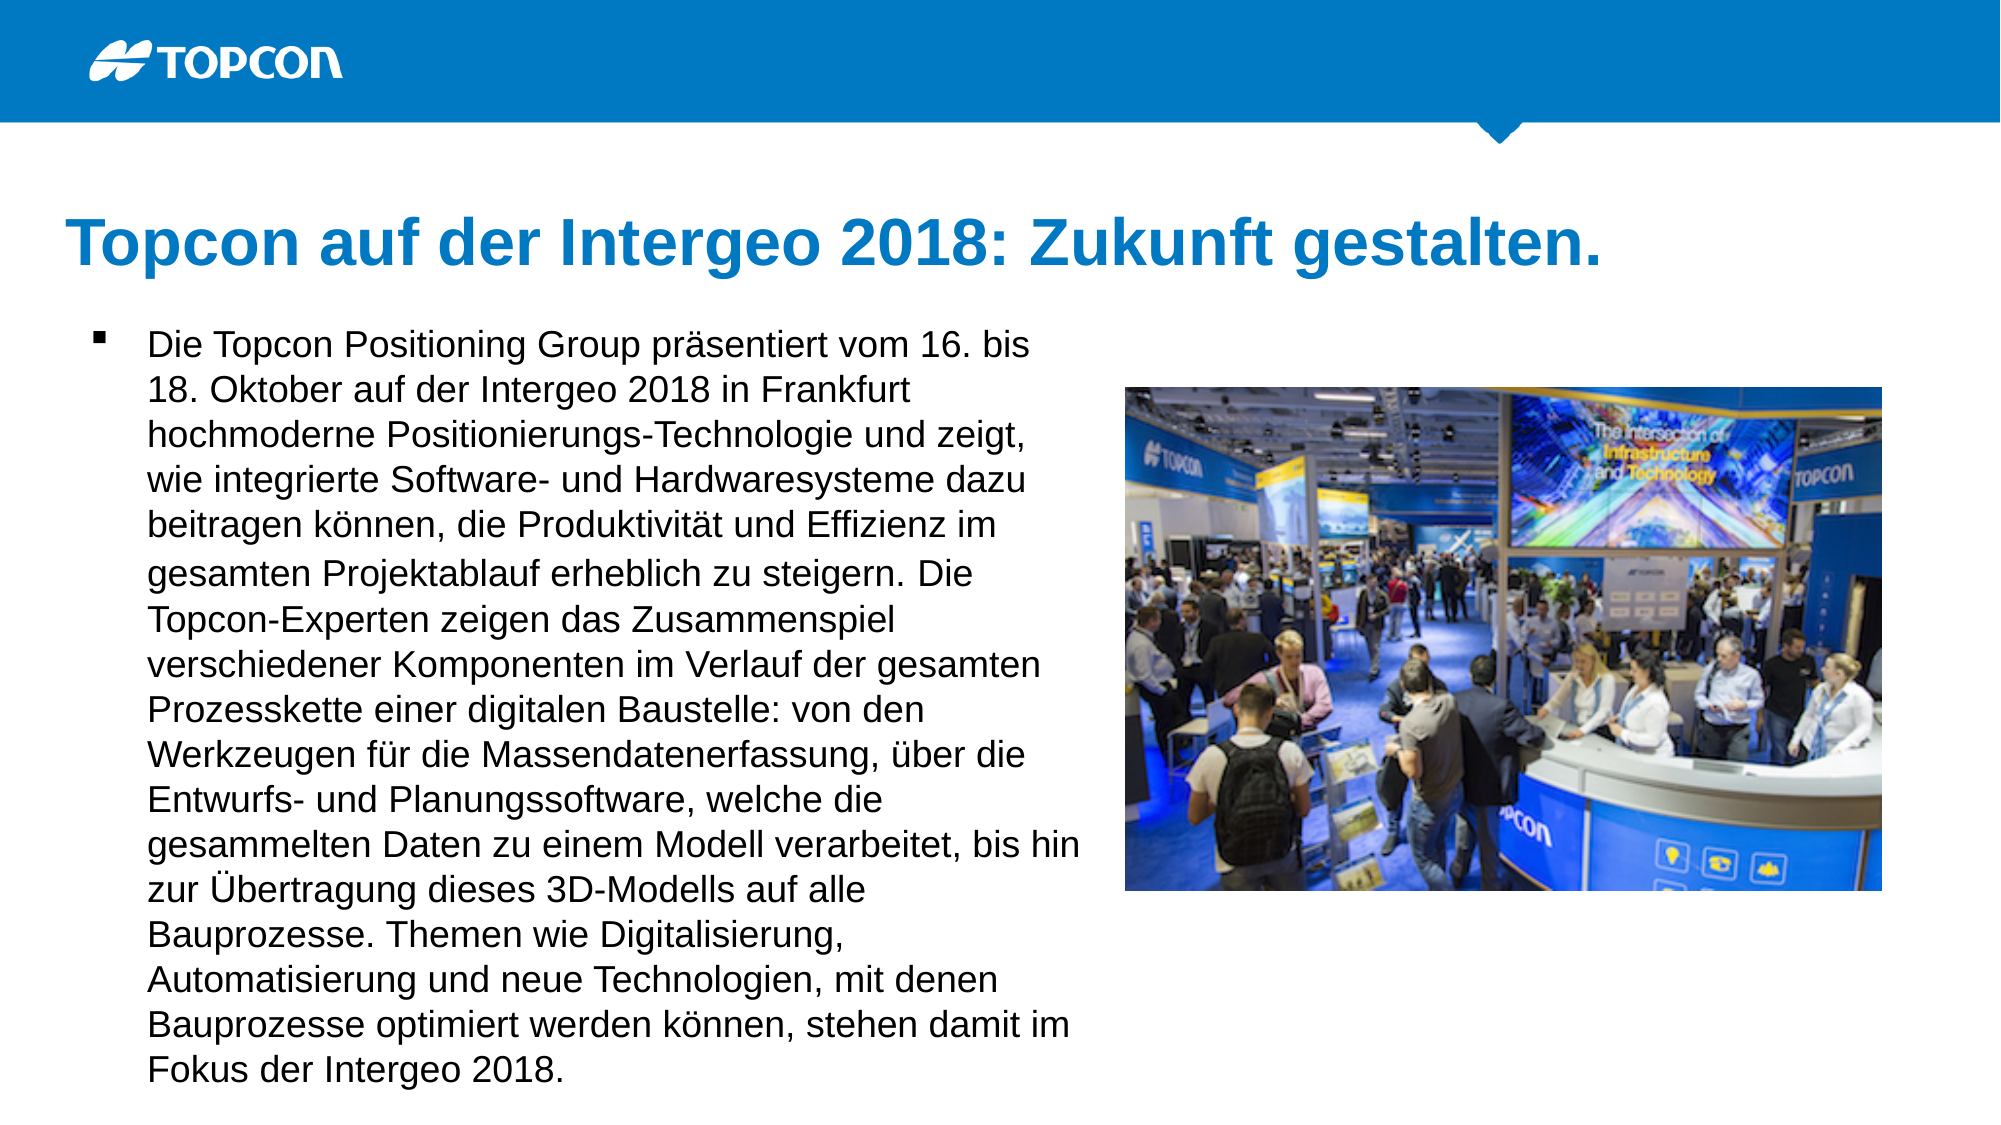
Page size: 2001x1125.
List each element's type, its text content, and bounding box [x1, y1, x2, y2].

list Die Topcon Positioning Group präsentiert vom 16. bis 18. Oktober auf der Intergeo 2018 in Frankfurt hochmoderne Positionierungs-Technologie und zeigt, wie integrierte Software- und Hardwaresysteme dazu beitragen können, die Produktivität und Effizienz im gesamten Projektablauf erheblich zu steigern. Die Topcon-Experten zeigen das Zusammenspiel verschiedener Komponenten im Verlauf der gesamten Prozesskette einer digitalen Baustelle: von den Werkzeugen für die Massendatenerfassung, über die Entwurfs- und Planungssoftware, welche die gesammelten Daten zu einem Modell verarbeitet, bis hin zur Übertragung dieses 3D-Modells auf alle Bauprozesse. Themen wie Digitalisierung, Automatisierung und neue Technologien, mit denen Bauprozesse optimiert werden können, stehen damit im Fokus der Intergeo 2018. [75, 312, 1100, 1025]
picture [0, 0, 2000, 144]
title Topcon auf der Intergeo 2018: Zukunft gestalten. [50, 149, 1951, 328]
picture [1124, 387, 1882, 891]
